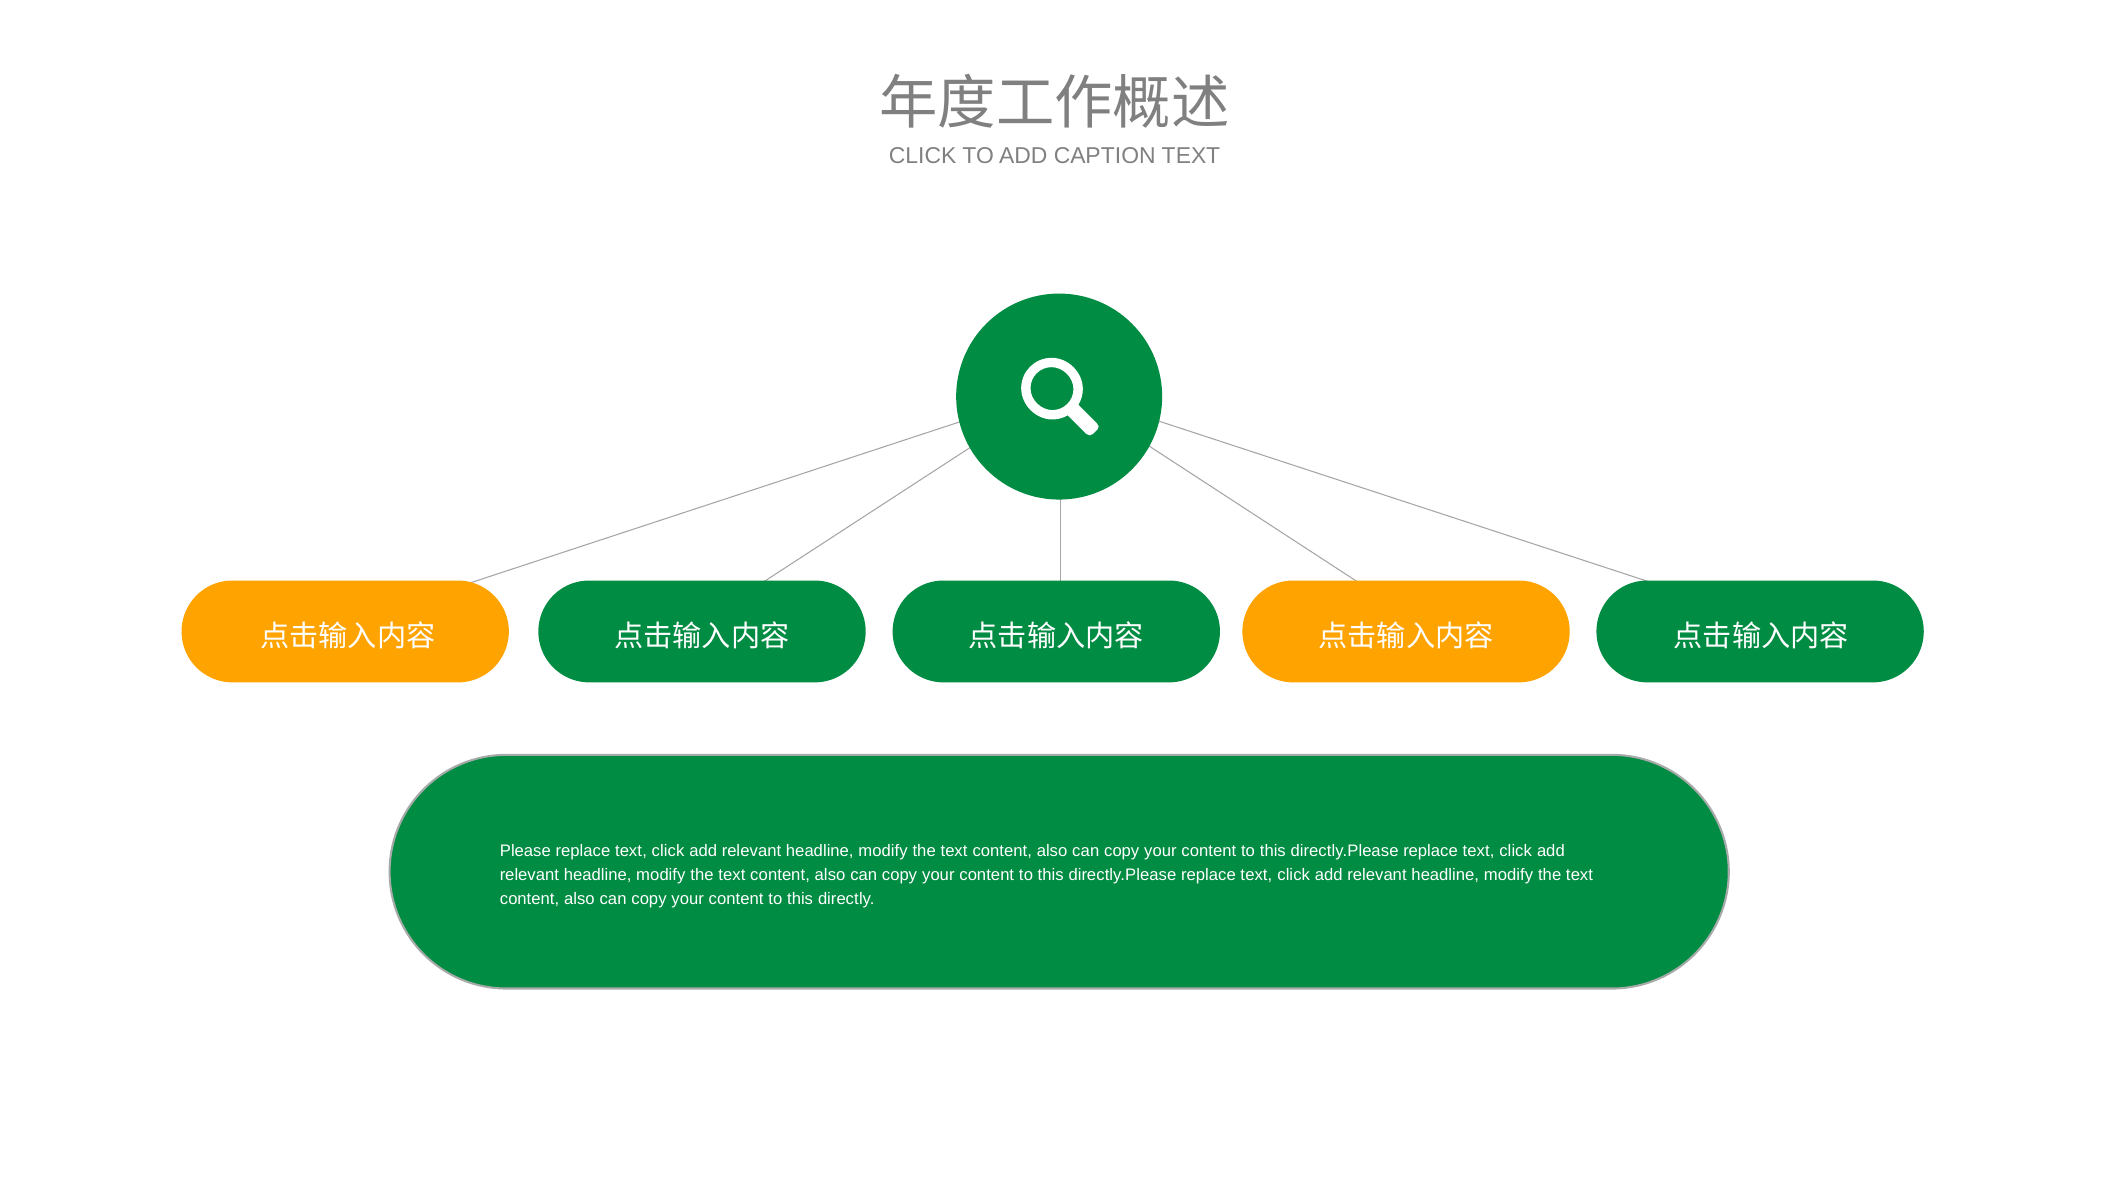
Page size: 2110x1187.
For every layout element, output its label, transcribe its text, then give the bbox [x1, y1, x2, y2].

text_box [389, 754, 1729, 989]
text_box [907, 667, 1206, 683]
text_box [1611, 580, 1909, 595]
text_box Please replace text, click add relevant headline, modify the text content, also can copy your content to this directly.Please replace text, click add relevant headline, modify the text content, also can copy your content to this directly.Please replace text, click add relevant headline, modify the text content, also can copy your content to this directly. [499, 806, 1607, 938]
text_box 点击输入内容 [1243, 596, 1569, 667]
text_box 点击输入内容 [539, 596, 865, 667]
text_box 点击输入内容 [893, 596, 1219, 667]
text_box [1256, 580, 1556, 596]
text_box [956, 293, 1163, 500]
text_box 点击输入内容 [185, 596, 511, 667]
text_box [1256, 667, 1556, 683]
text_box 年度工作概述 [865, 65, 1245, 136]
text_box 点击输入内容 [1598, 595, 1924, 667]
text_box [552, 667, 852, 683]
text_box [1610, 667, 1910, 683]
text_box [195, 667, 495, 683]
text_box [552, 580, 852, 596]
text_box [195, 580, 495, 596]
text_box [906, 580, 1206, 596]
text_box [181, 613, 185, 650]
text_box CLICK TO ADD CAPTION TEXT [865, 140, 1245, 168]
